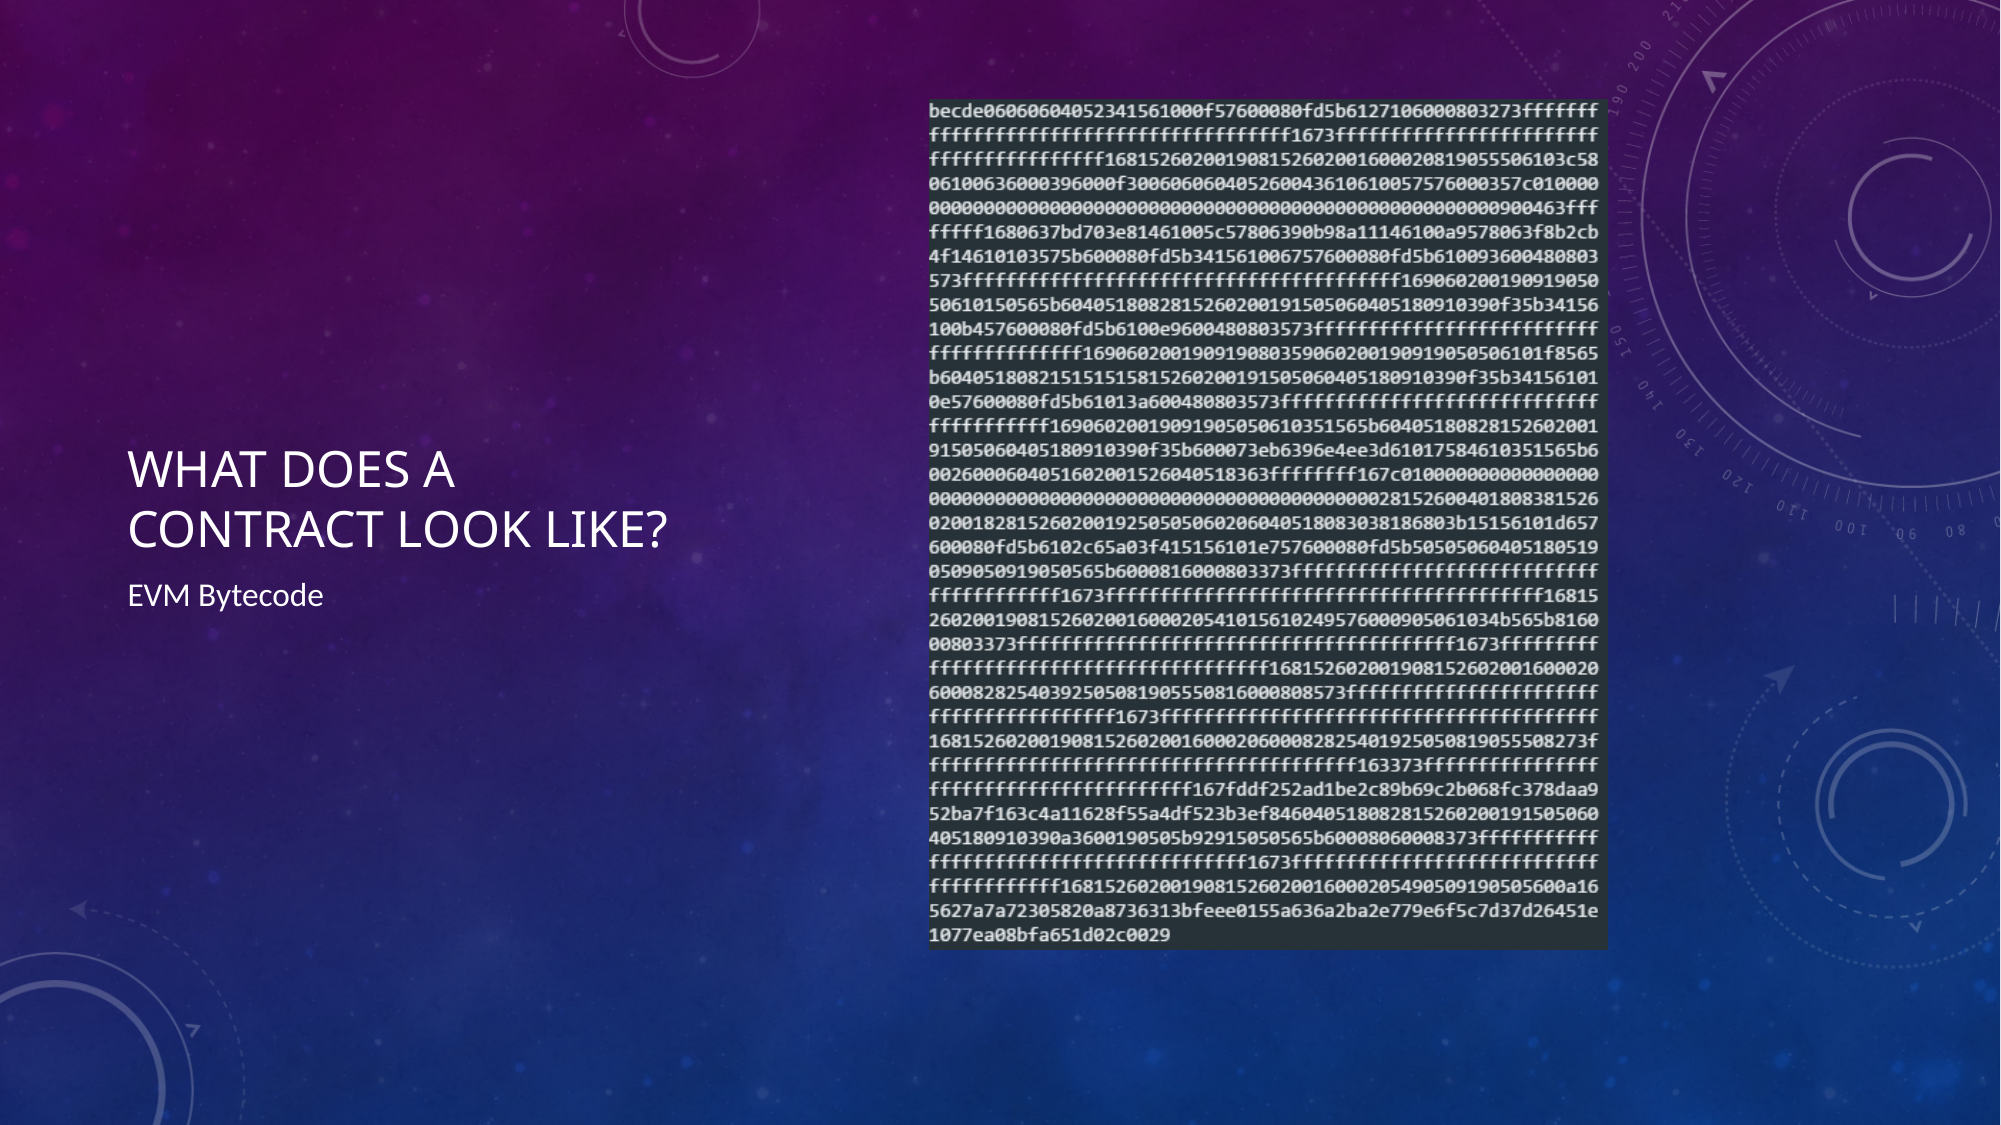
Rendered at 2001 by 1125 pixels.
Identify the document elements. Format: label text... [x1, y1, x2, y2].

list EVM Bytecode [112, 565, 717, 866]
title What Does a Contract Look like? [112, 340, 717, 565]
picture [0, 0, 2001, 1125]
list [929, 99, 1608, 951]
